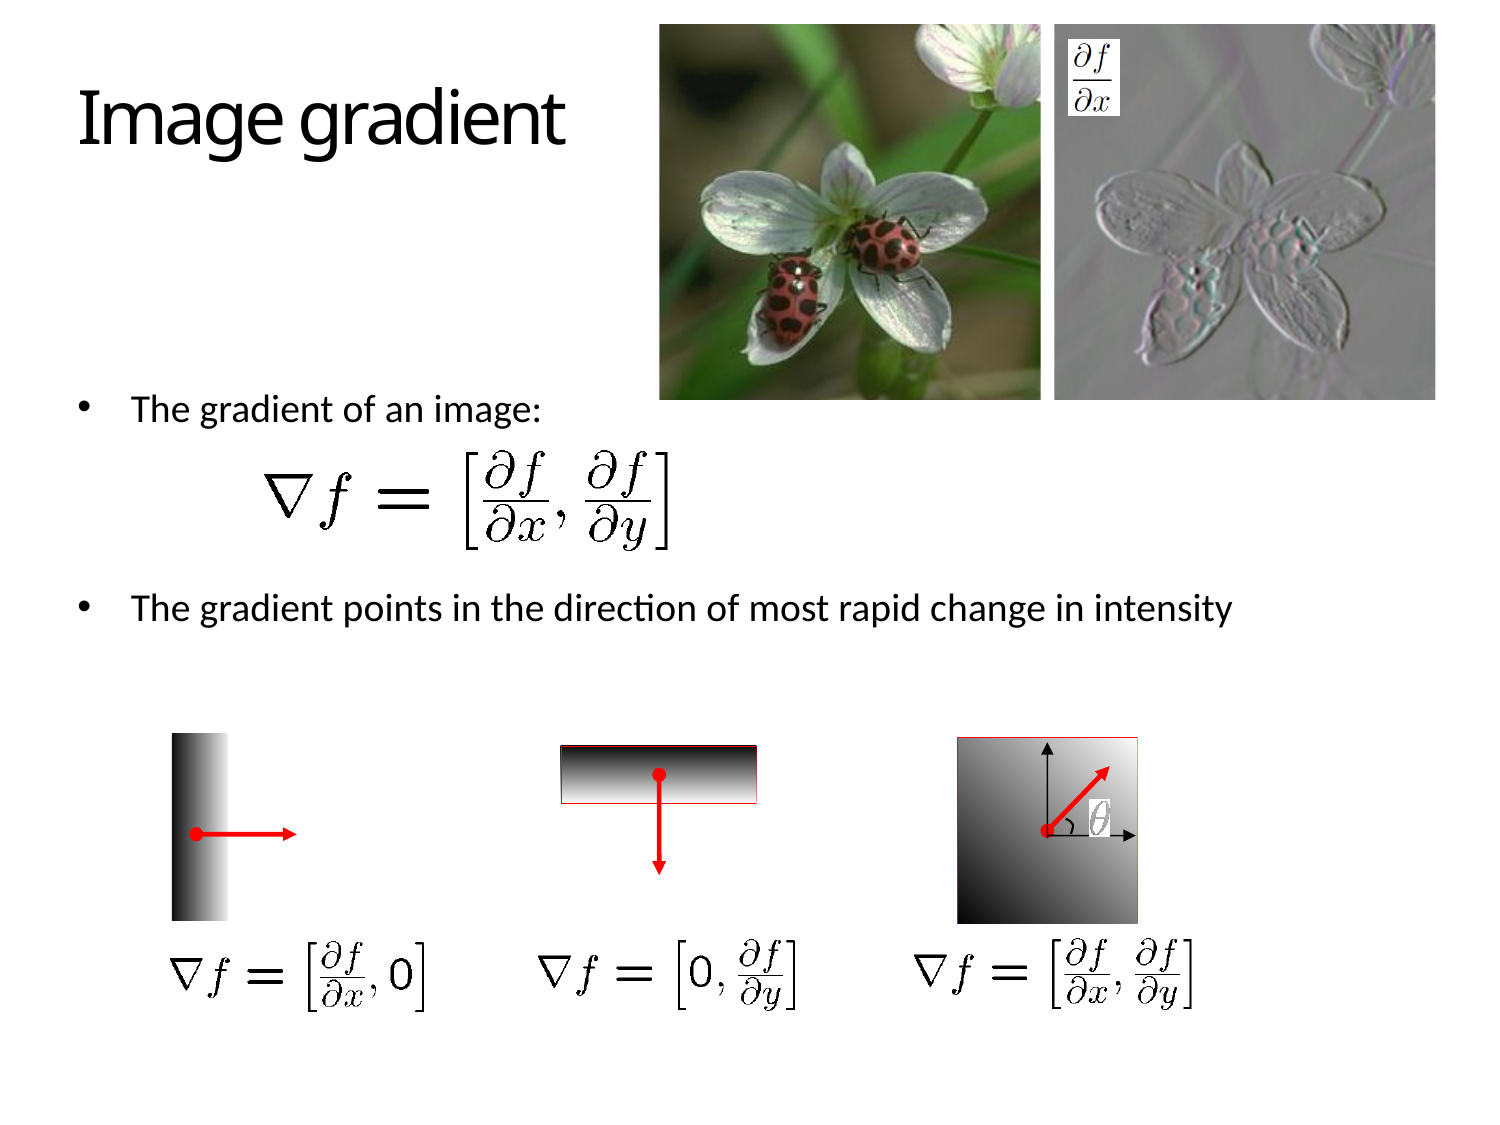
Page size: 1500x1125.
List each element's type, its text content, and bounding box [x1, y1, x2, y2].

text_box [652, 767, 667, 782]
picture [1053, 24, 1436, 401]
text_box Image gradient [1044, 62, 1048, 168]
text_box Image gradient [62, 62, 654, 168]
text_box [560, 745, 757, 804]
text_box [652, 782, 666, 876]
list The gradient of an image: The gradient points in the direction of most rapid change in intensity [62, 375, 1388, 638]
picture [262, 449, 668, 555]
text_box [189, 827, 204, 842]
text_box [171, 733, 228, 921]
text_box [204, 828, 297, 841]
picture [168, 940, 426, 1013]
picture [536, 937, 796, 1013]
picture [659, 24, 1041, 401]
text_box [912, 737, 1193, 1012]
